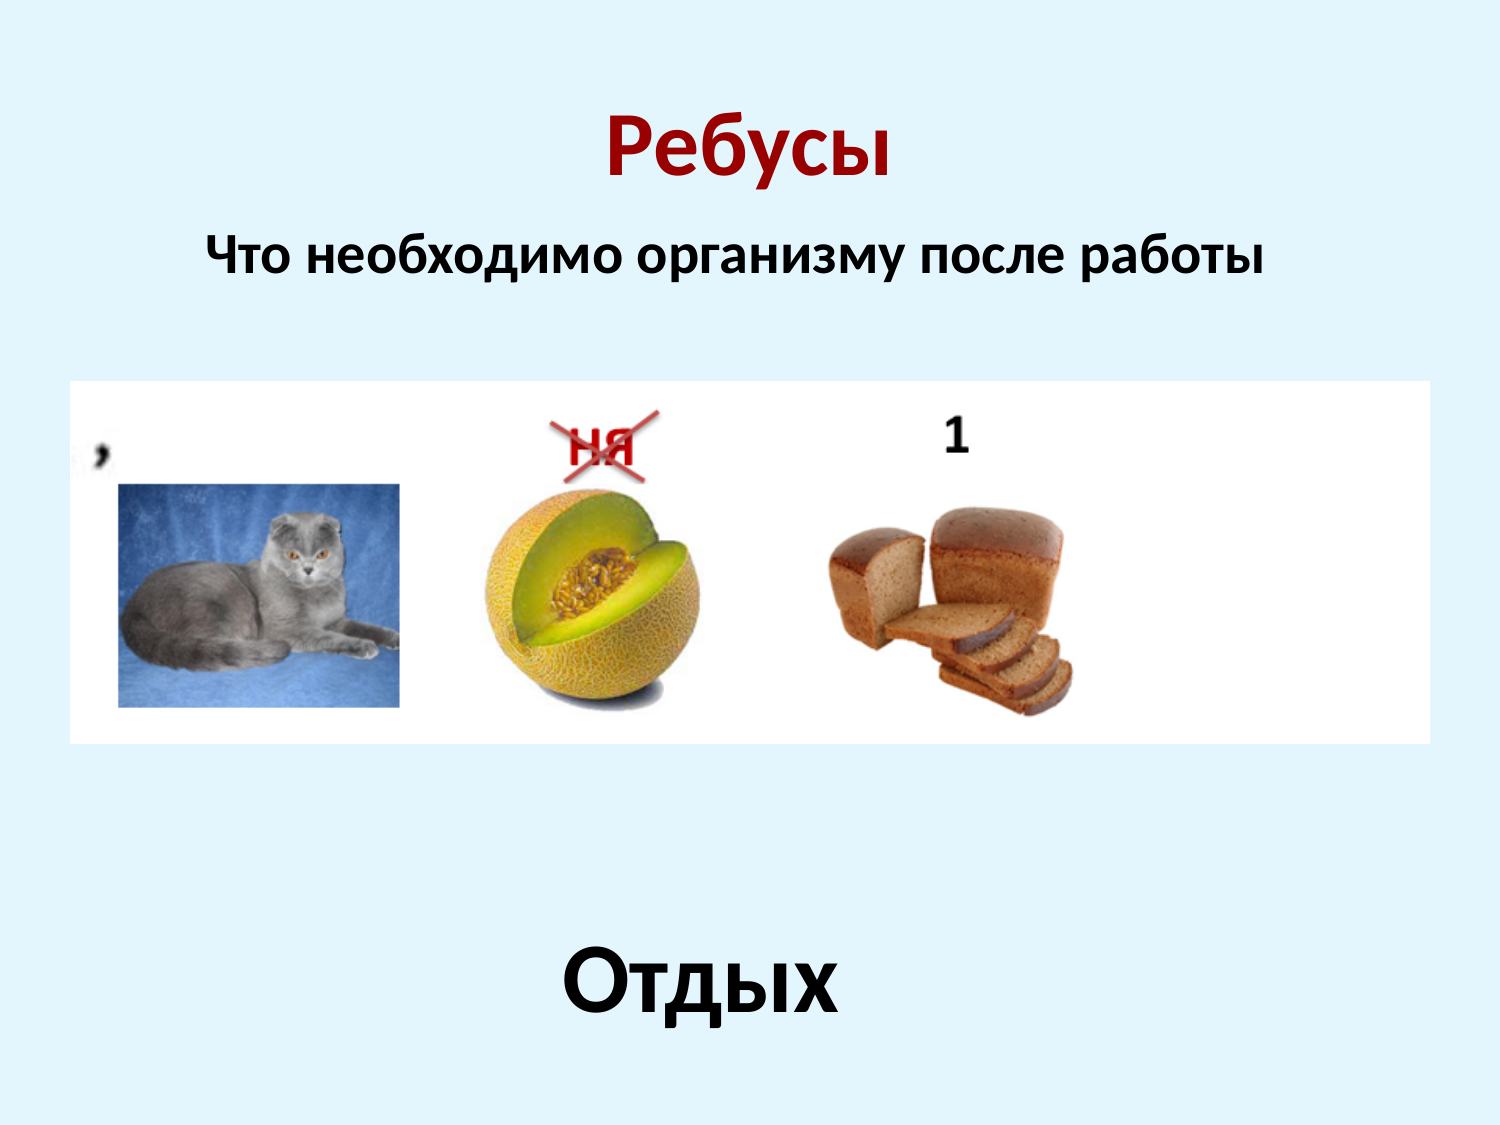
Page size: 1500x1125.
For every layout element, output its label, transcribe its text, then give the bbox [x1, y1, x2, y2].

text_box Что необходимо организму после работы [76, 208, 1395, 293]
picture [70, 380, 1430, 744]
title Ребусы [75, 45, 1425, 233]
text_box Отдых [547, 905, 901, 1040]
